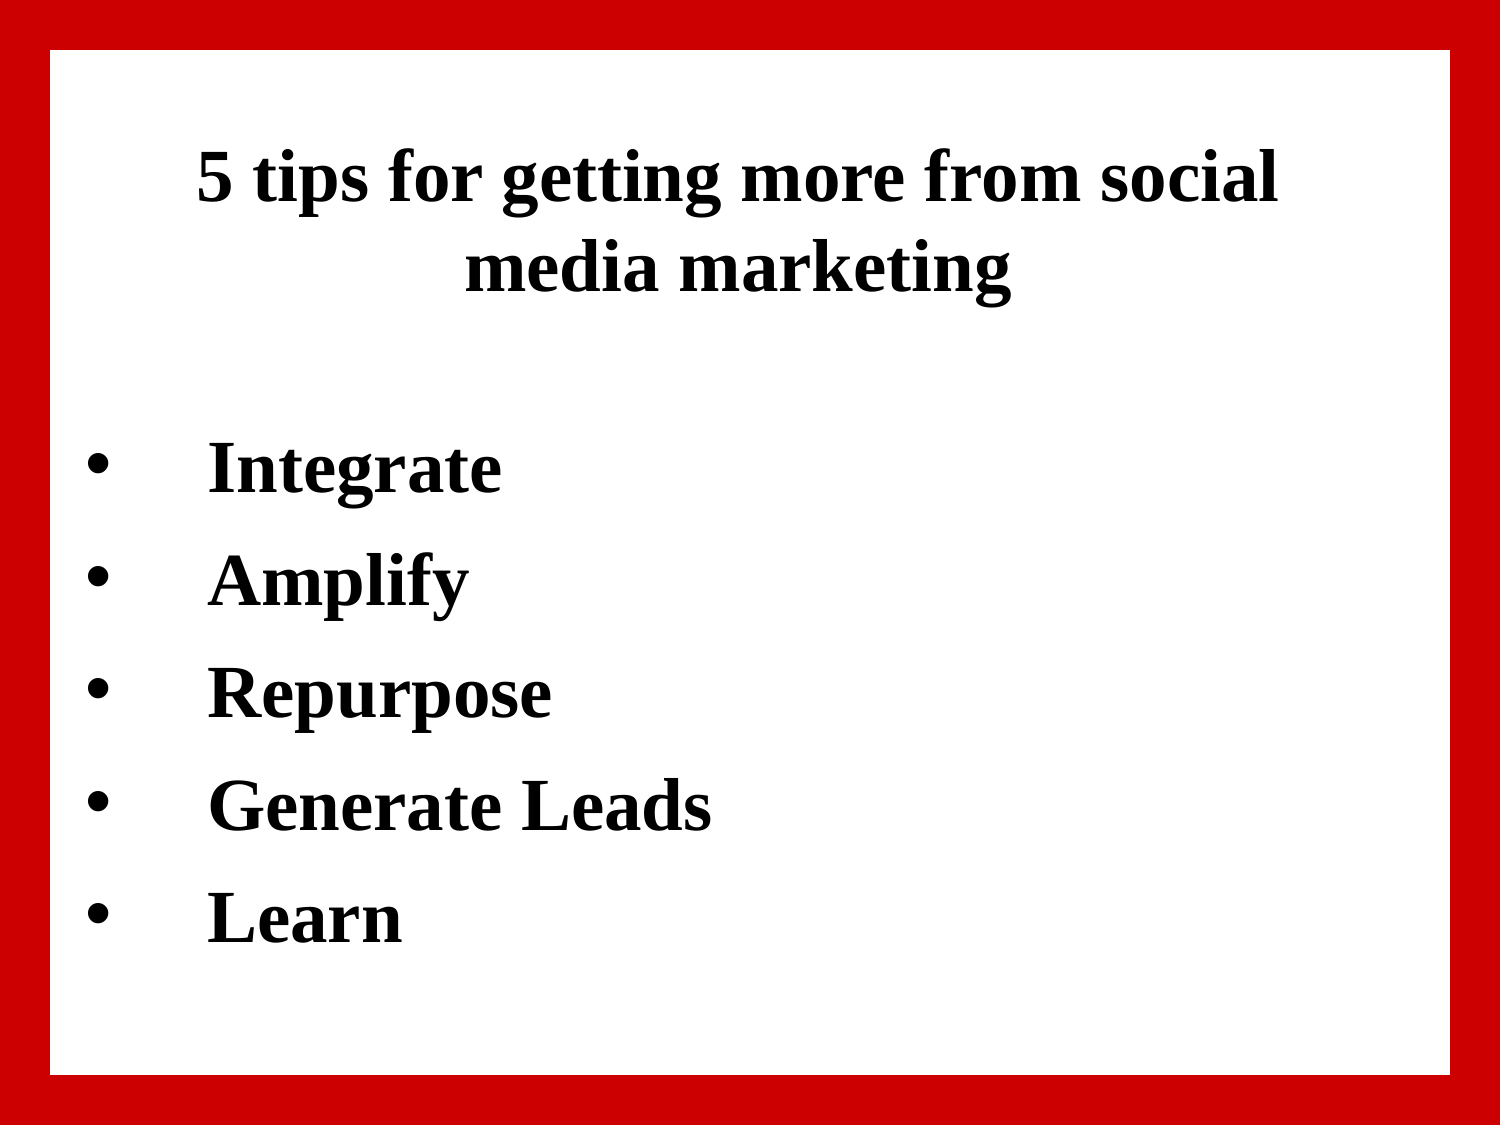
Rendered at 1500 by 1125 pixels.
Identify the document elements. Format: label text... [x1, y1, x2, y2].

subtitle Integrate Amplify Repurpose Generate Leads Learn [70, 409, 1454, 698]
title 5 tips for getting more from social media marketing [105, 93, 1372, 341]
